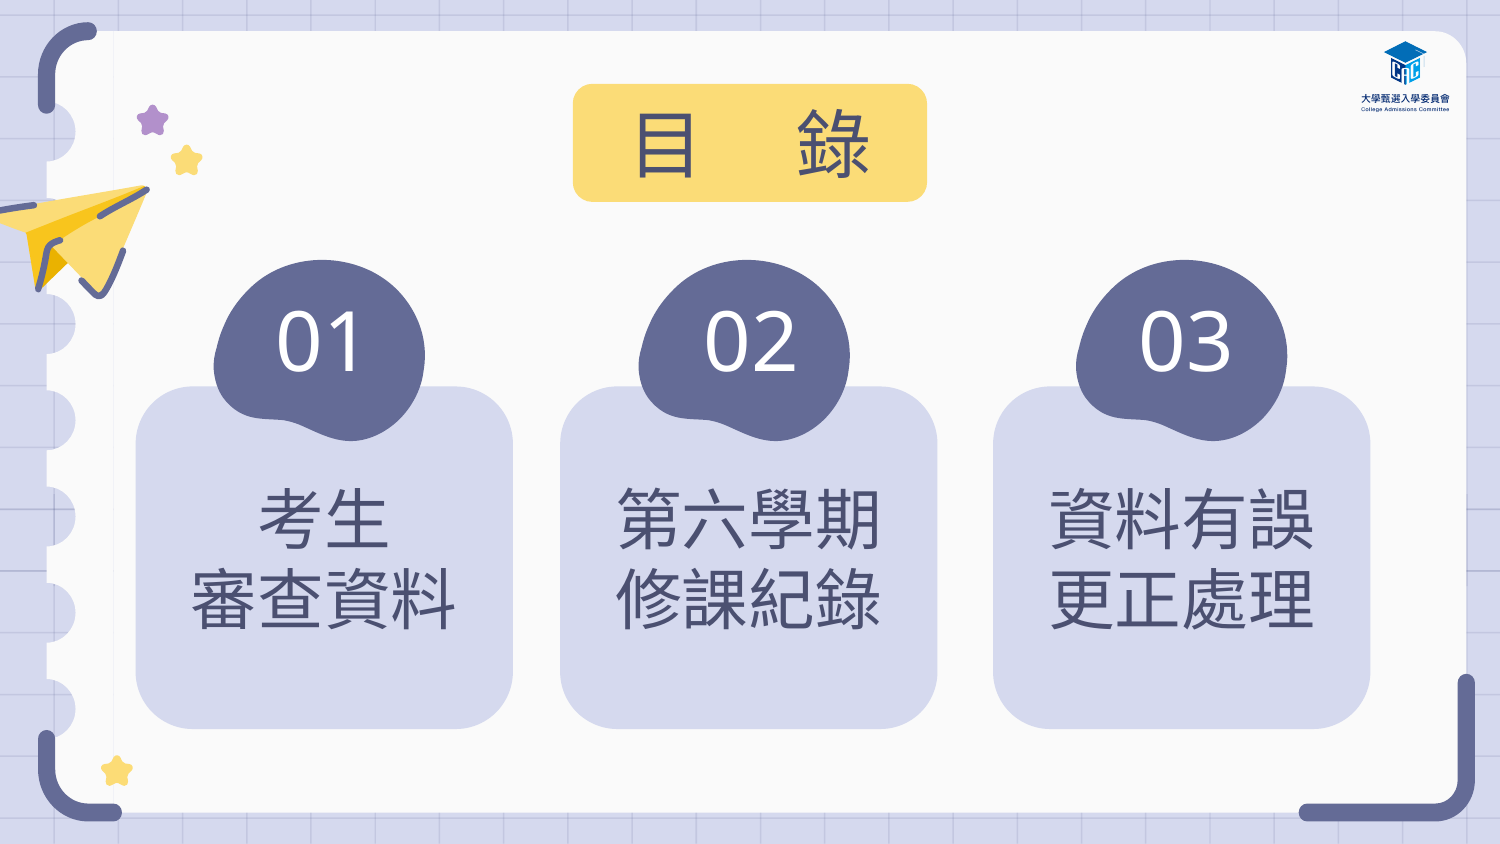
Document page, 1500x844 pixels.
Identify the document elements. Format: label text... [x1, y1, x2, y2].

text_box [684, 259, 811, 280]
text_box 資料有誤 更正處理 [993, 386, 1371, 730]
text_box [213, 283, 425, 442]
picture [1361, 41, 1450, 113]
text_box [1121, 259, 1249, 280]
text_box 02 [683, 280, 819, 396]
text_box 01 [255, 280, 391, 396]
text_box 目 錄 [572, 83, 928, 202]
text_box [638, 281, 850, 442]
text_box [259, 259, 386, 280]
text_box 考生 審查資料 [135, 386, 513, 730]
text_box [1076, 283, 1288, 442]
text_box 第六學期 修課紀錄 [560, 386, 938, 730]
text_box 03 [1118, 280, 1254, 396]
